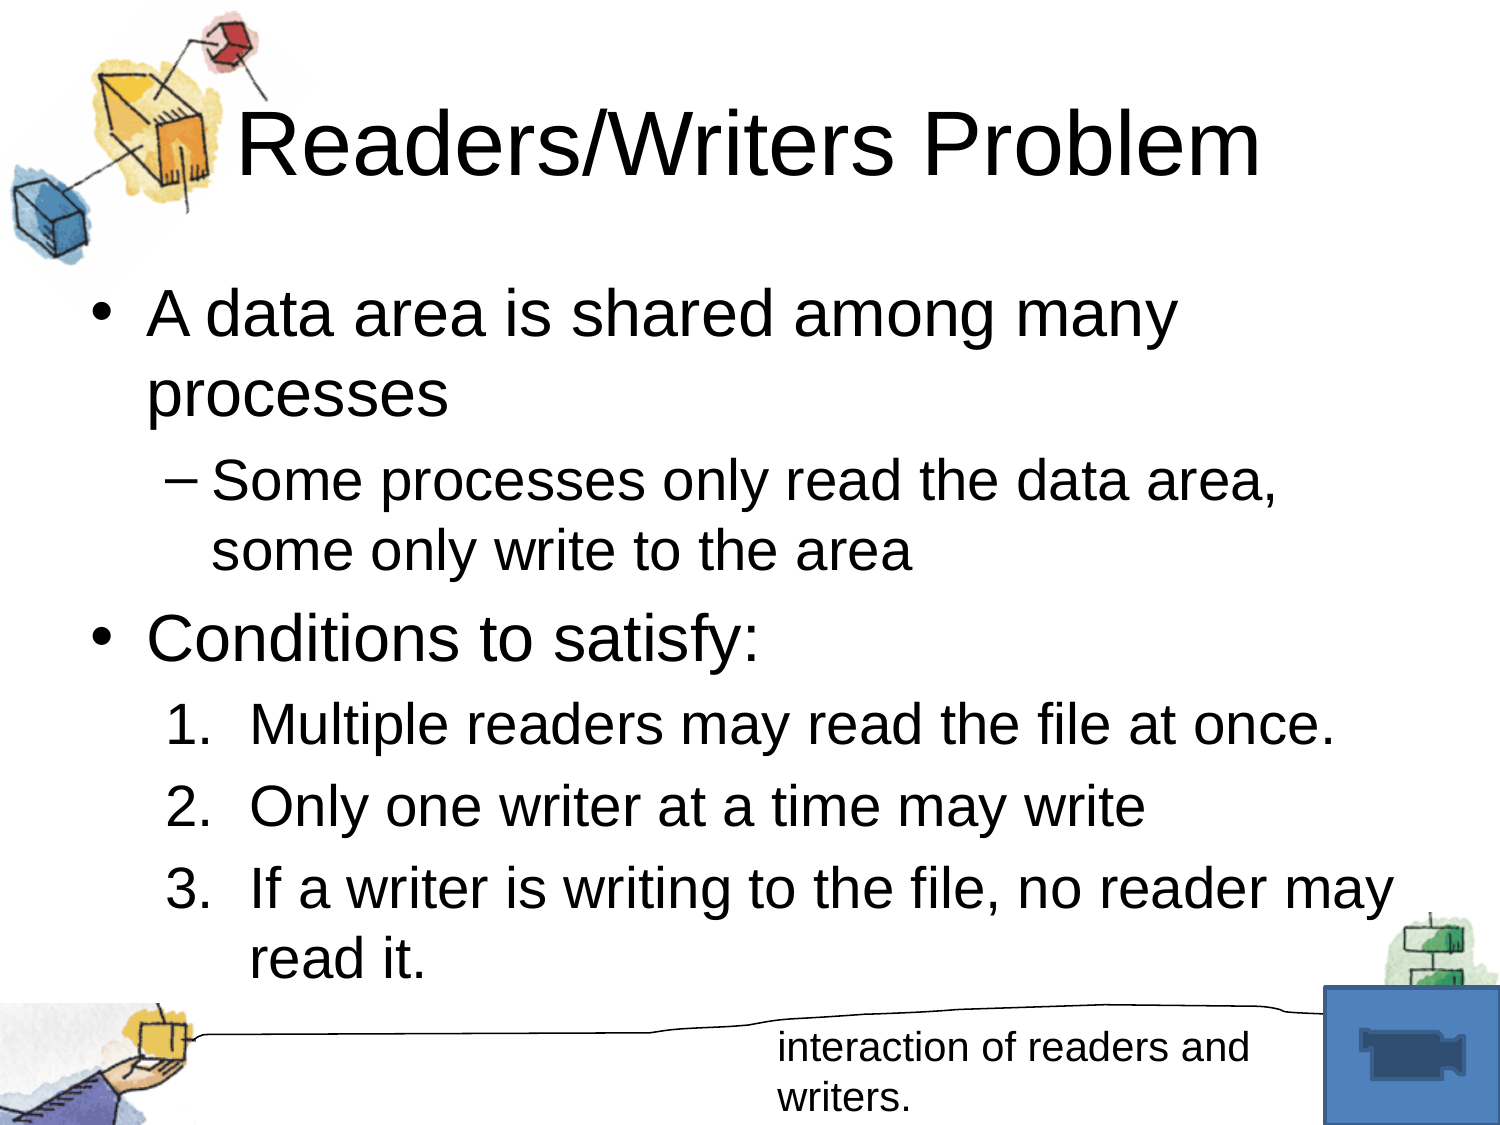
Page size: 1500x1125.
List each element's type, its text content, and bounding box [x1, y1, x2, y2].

title Readers/Writers Problem [74, 44, 1426, 233]
picture [0, 85, 167, 305]
picture [114, 0, 274, 44]
list A data area is shared among many processes Some processes only read the data area, some only write to the area Conditions to satisfy: Multiple readers may read the file at once. Only one writer at a time may write If a writer is writing to the file, no reader may read it. [74, 262, 1426, 1076]
picture [0, 1003, 196, 1125]
text_box interaction of readers and writers. [762, 1012, 1325, 1125]
text_box [1323, 985, 1500, 1125]
picture [1426, 912, 1500, 985]
